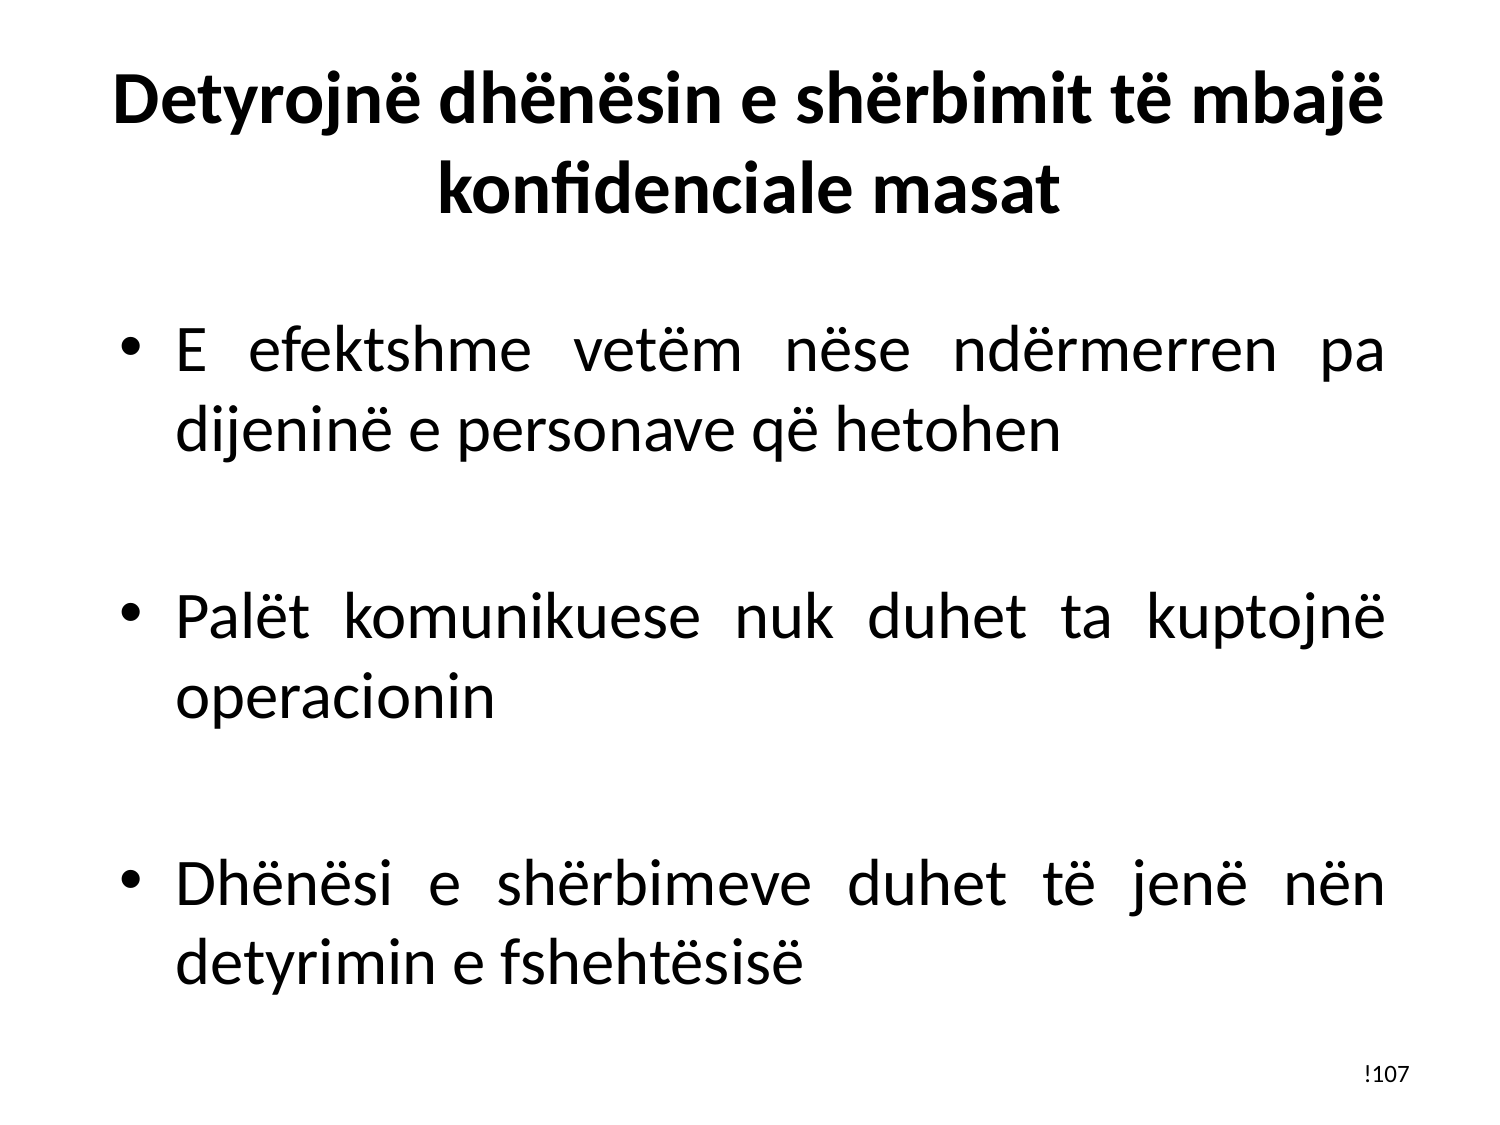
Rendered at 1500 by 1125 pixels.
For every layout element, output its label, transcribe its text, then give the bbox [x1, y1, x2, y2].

slide_number !107 [1074, 1042, 1425, 1103]
title Detyrojnë dhënësin e shërbimit të mbajë konfidenciale masat [74, 44, 1426, 233]
list E efektshme vetëm nëse ndërmerren pa dijeninë e personave që hetohen Palët komunikuese nuk duhet ta kuptojnë operacionin Dhënësi e shërbimeve duhet të jenë nën detyrimin e fshehtësisë [103, 297, 1403, 1041]
